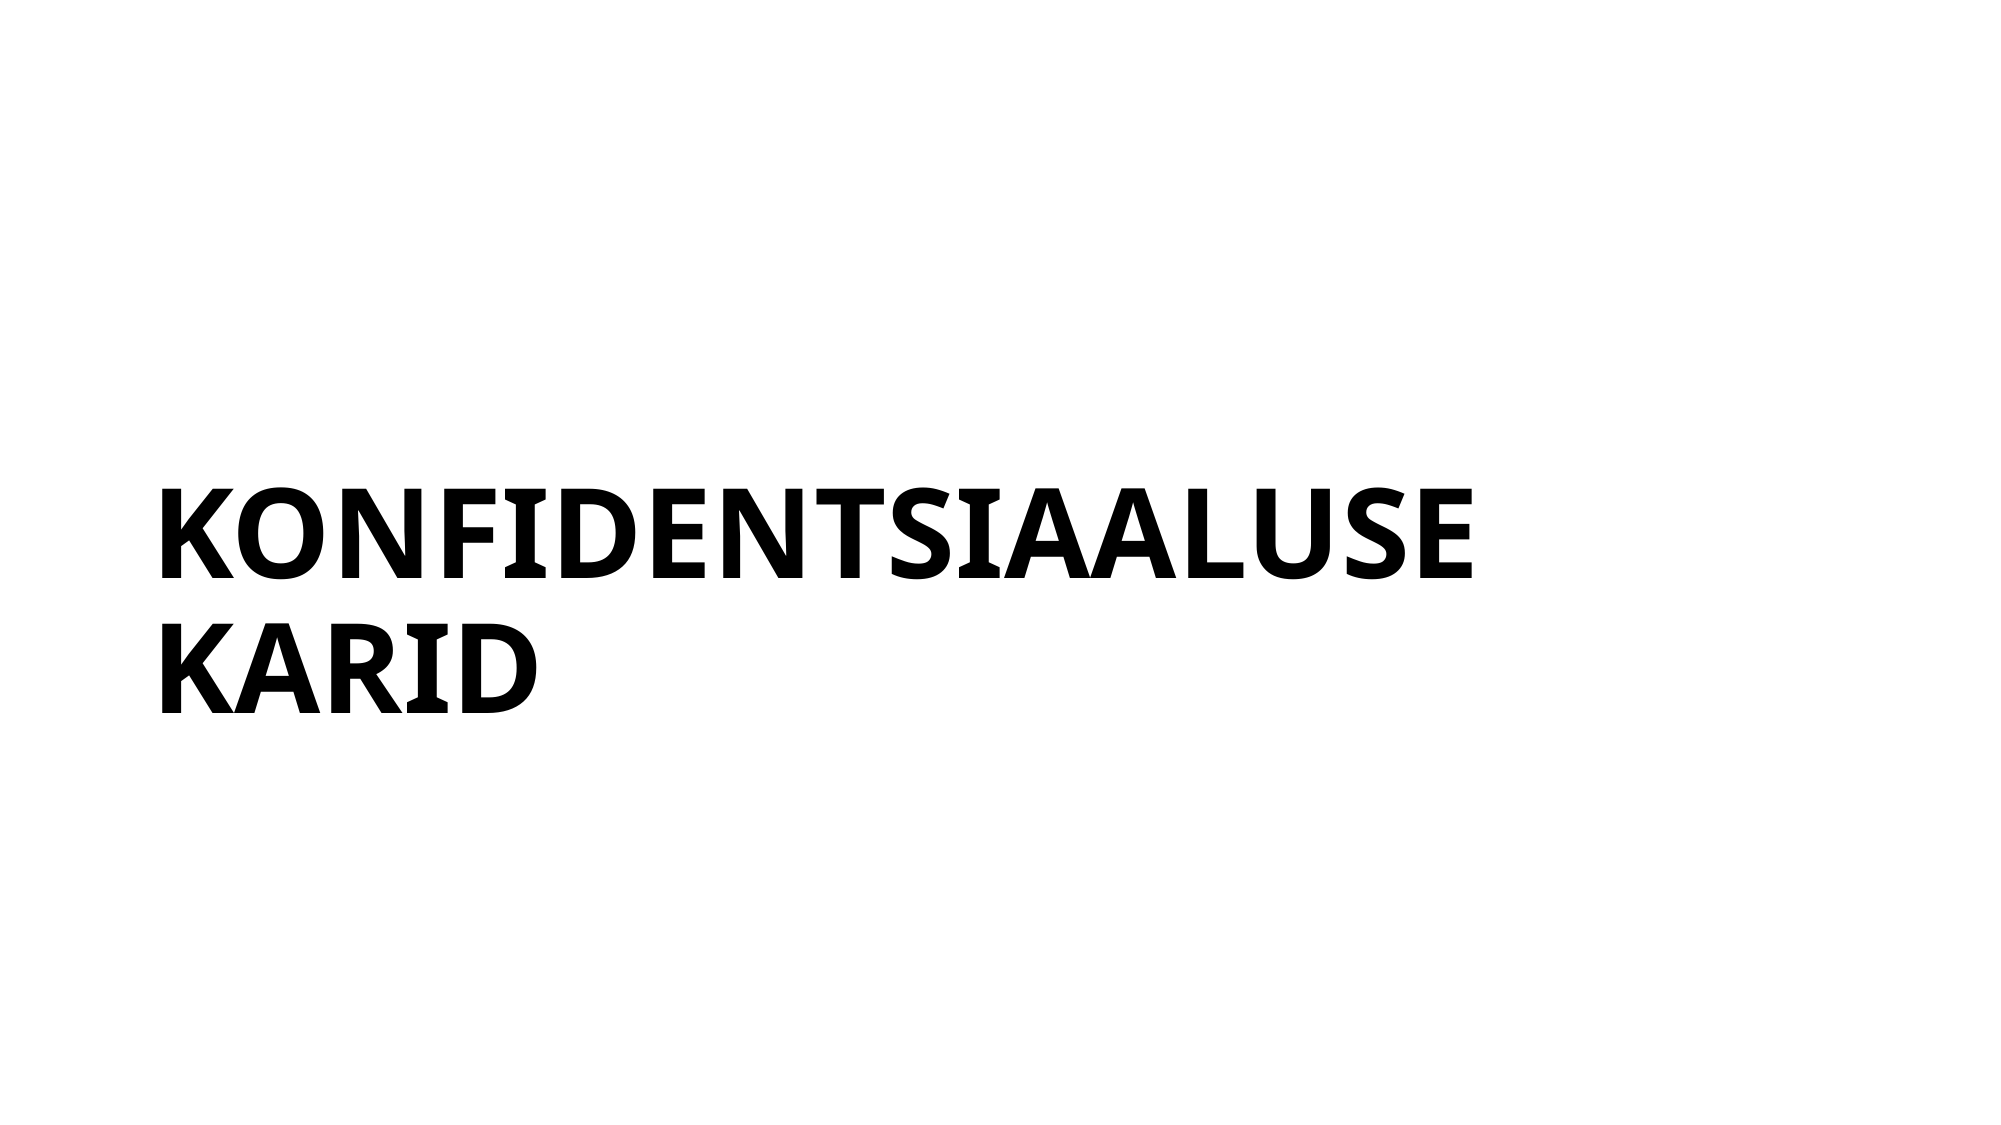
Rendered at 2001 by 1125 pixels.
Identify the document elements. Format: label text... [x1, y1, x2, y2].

title KONFIDENTSIAALUSE KARID [136, 280, 1862, 749]
